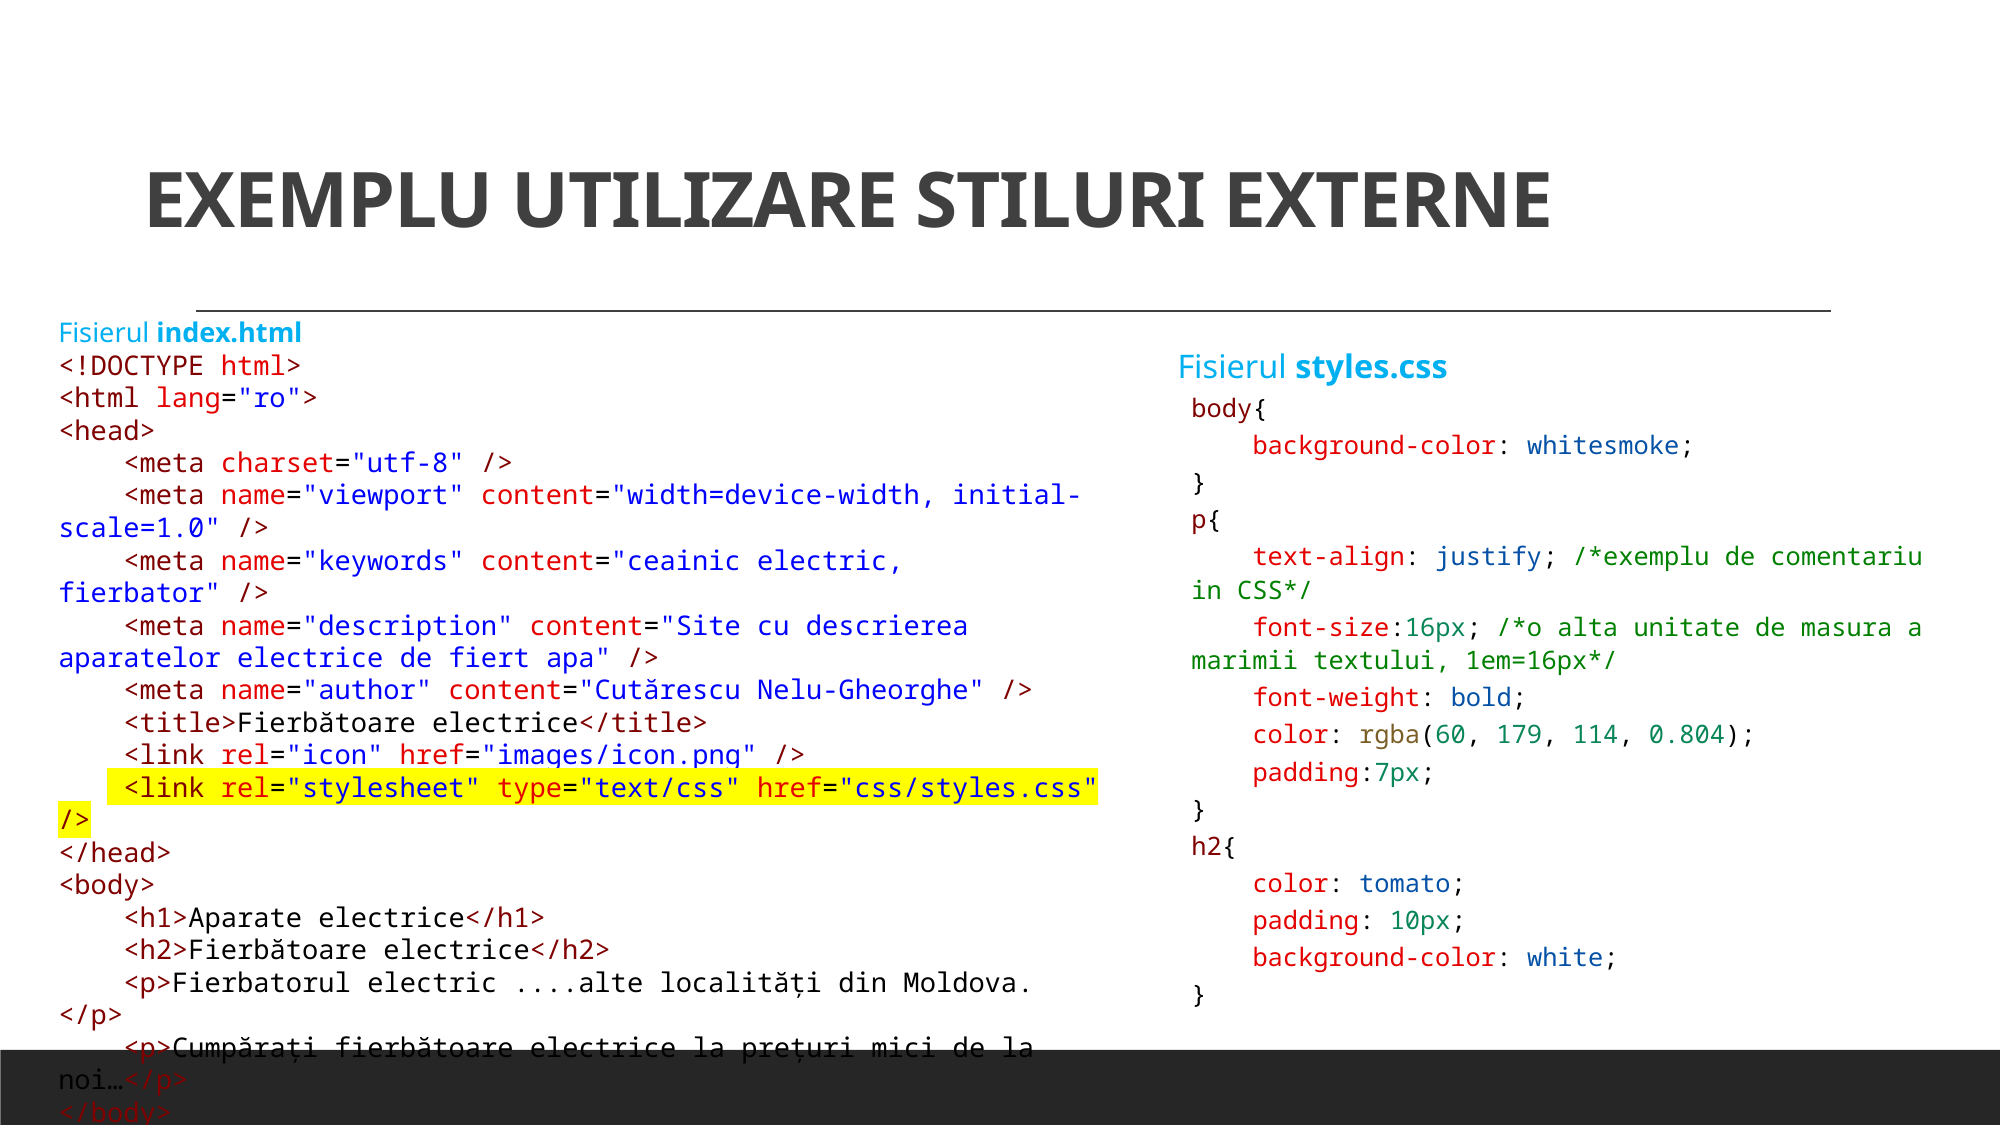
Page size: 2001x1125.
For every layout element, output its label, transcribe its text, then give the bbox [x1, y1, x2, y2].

title EXEMPLU UTILIZARE STILURI EXTERNE [128, 103, 1872, 252]
text_box Fisierul index.html <!DOCTYPE html> <html lang="ro"> <head> <meta charset="utf-8" /> <meta name="viewport" content="width=device-width, initial-scale=1.0" /> <meta name="keywords" content="ceainic electric, fierbator" /> <meta name="description" content="Site cu descrierea aparatelor electrice de fiert apa" /> <meta name="author" content="Cutărescu Nelu-Gheorghe" /> <title>Fierbătoare electrice</title> <link rel="icon" href="images/icon.png" /> <link rel="stylesheet" type="text/css" href="css/styles.css" /> </head> <body> <h1>Aparate electrice</h1> <h2>Fierbătoare electrice</h2> <p>Fierbatorul electric ....alte localități din Moldova. </p> <p>Cumpărați fierbătoare electrice la prețuri mici de la noi…</p> </body> </html> [43, 308, 1129, 1125]
list Fisierul styles.css body{ background-color: whitesmoke; } p{ text-align: justify; /*exemplu de comentariu in CSS*/ font-size:16px; /*o alta unitate de masura a marimii textului, 1em=16px*/ font-weight: bold; color: rgba(60, 179, 114, 0.804); padding:7px; } h2{ color: tomato; padding: 10px; background-color: white; } [1177, 334, 1929, 1019]
